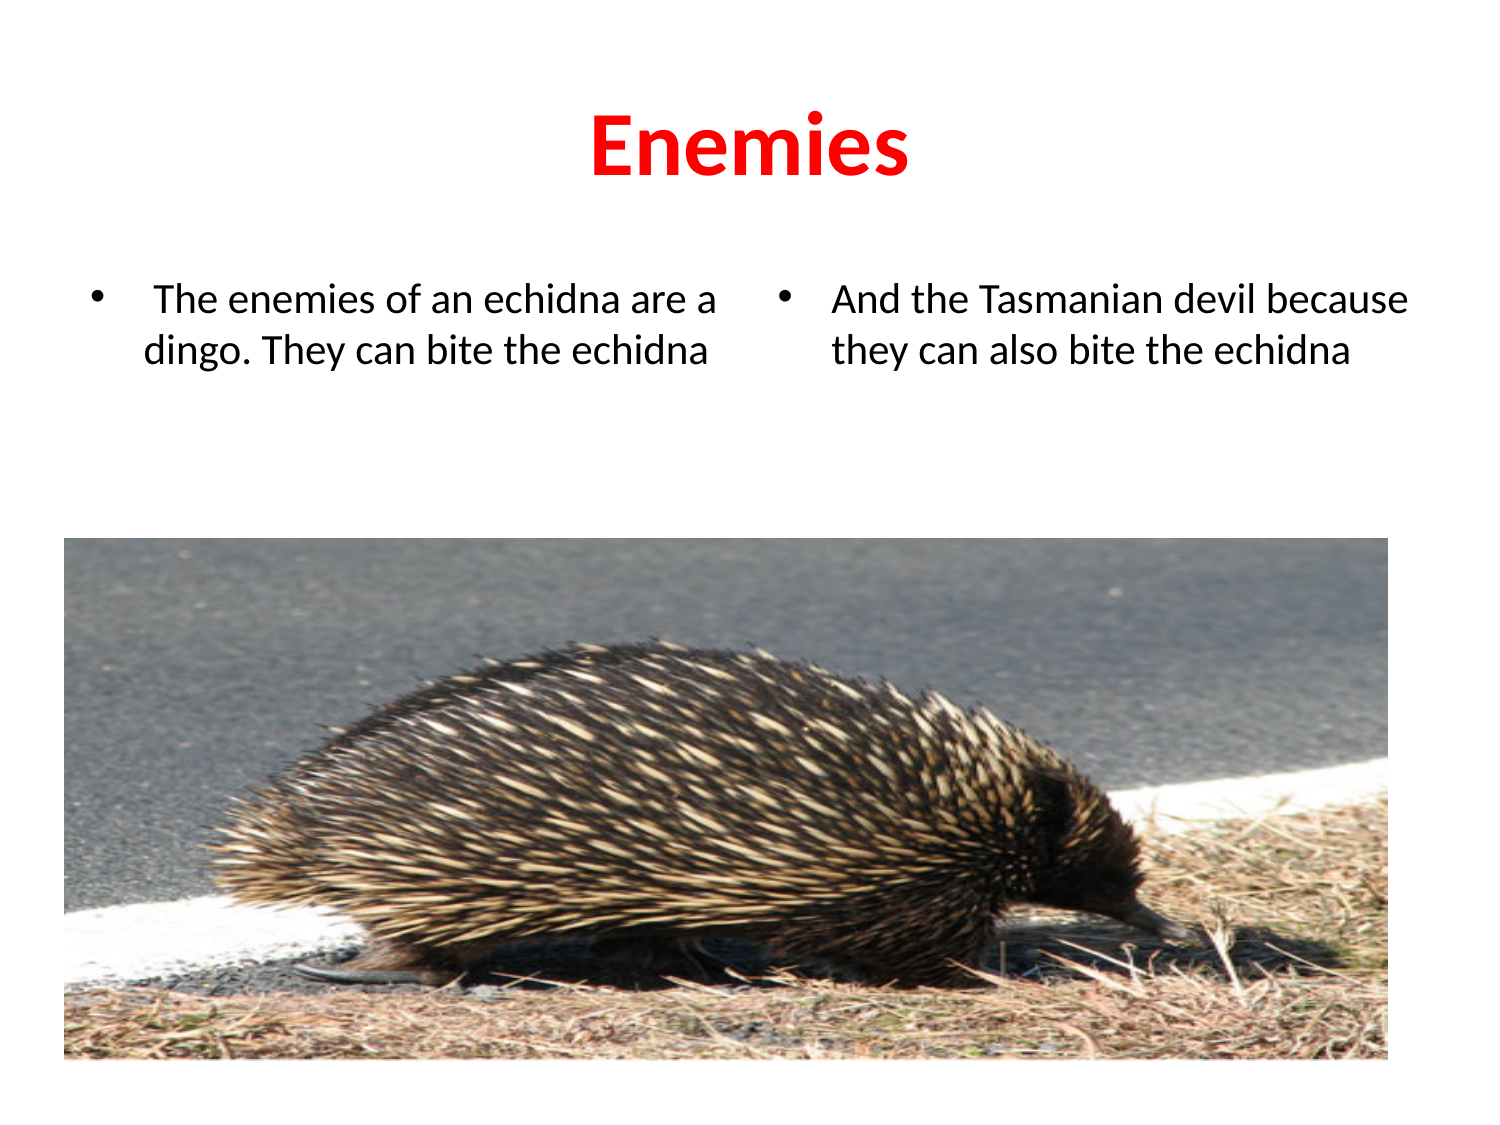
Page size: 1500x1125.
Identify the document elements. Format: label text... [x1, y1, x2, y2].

list And the Tasmanian devil because they can also bite the echidna [762, 262, 1425, 421]
picture [64, 538, 1389, 1061]
title Enemies [75, 45, 1425, 233]
list The enemies of an echidna are a dingo. They can bite the echidna [75, 262, 738, 433]
